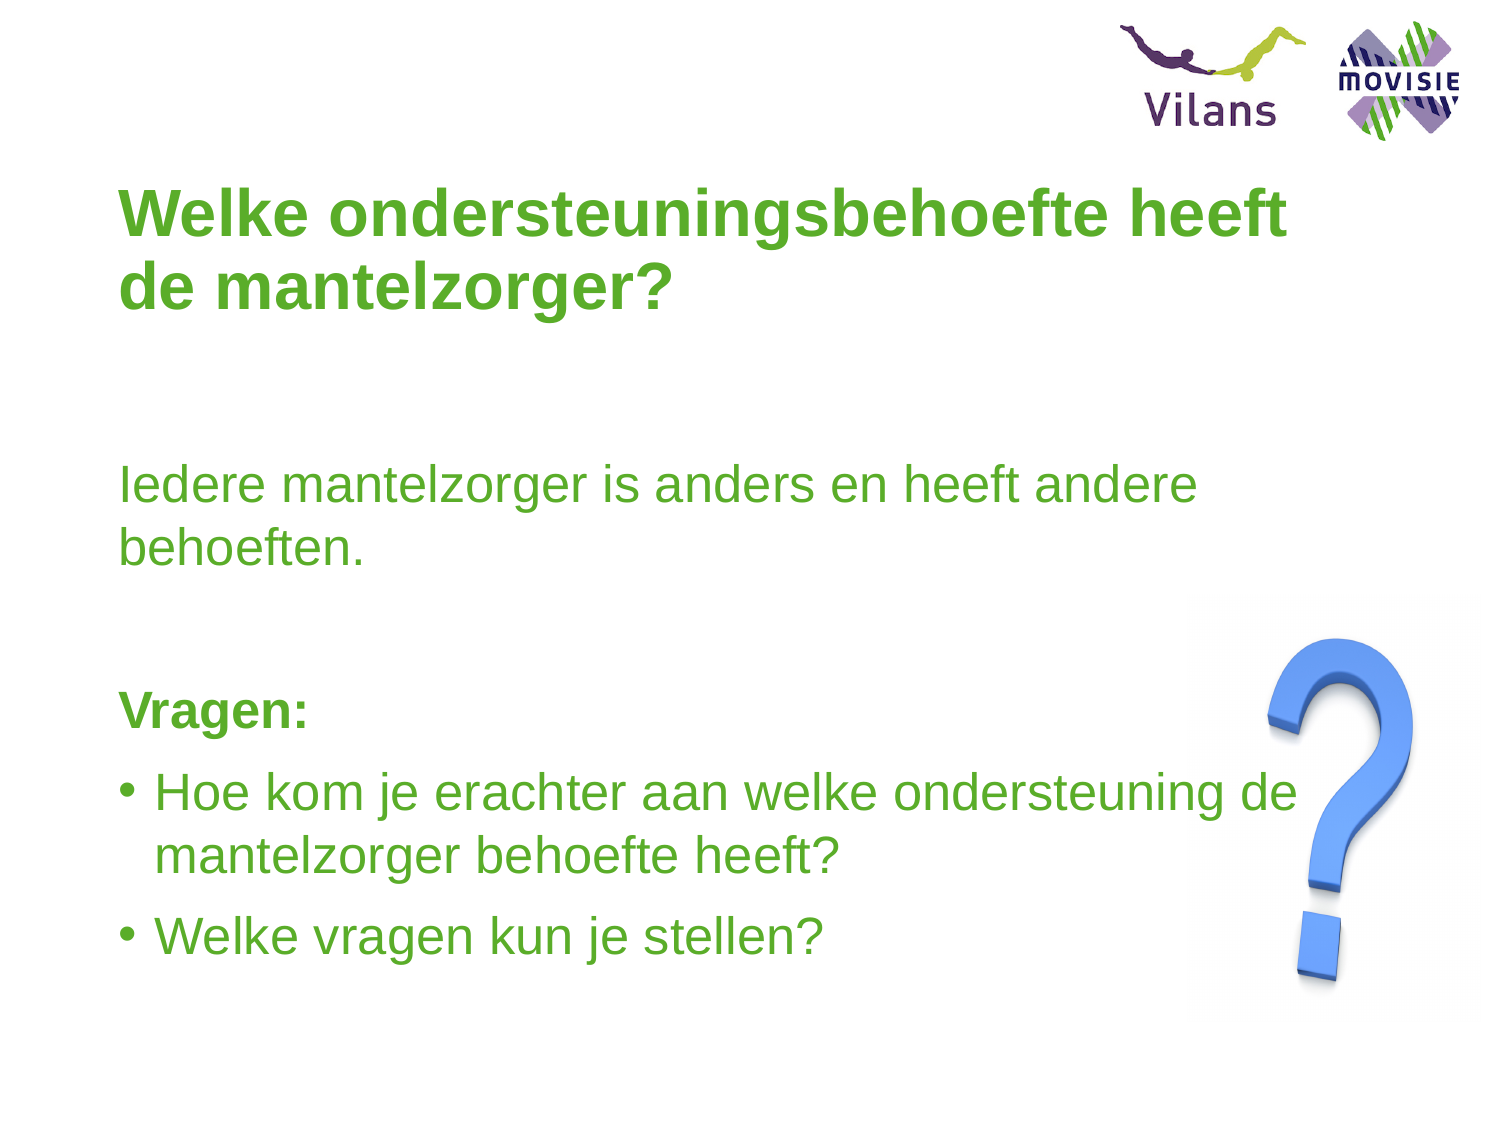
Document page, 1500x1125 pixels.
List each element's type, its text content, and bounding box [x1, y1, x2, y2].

picture [1187, 594, 1481, 1022]
picture [1120, 25, 1306, 126]
title Welke ondersteuningsbehoefte heeft de mantelzorger? [103, 169, 1397, 333]
picture [1339, 21, 1459, 141]
list Iedere mantelzorger is anders en heeft andere behoeften. Vragen: Hoe kom je erachter aan welke ondersteuning de mantelzorger behoefte heeft? Welke vragen kun je stellen? [103, 442, 1339, 979]
